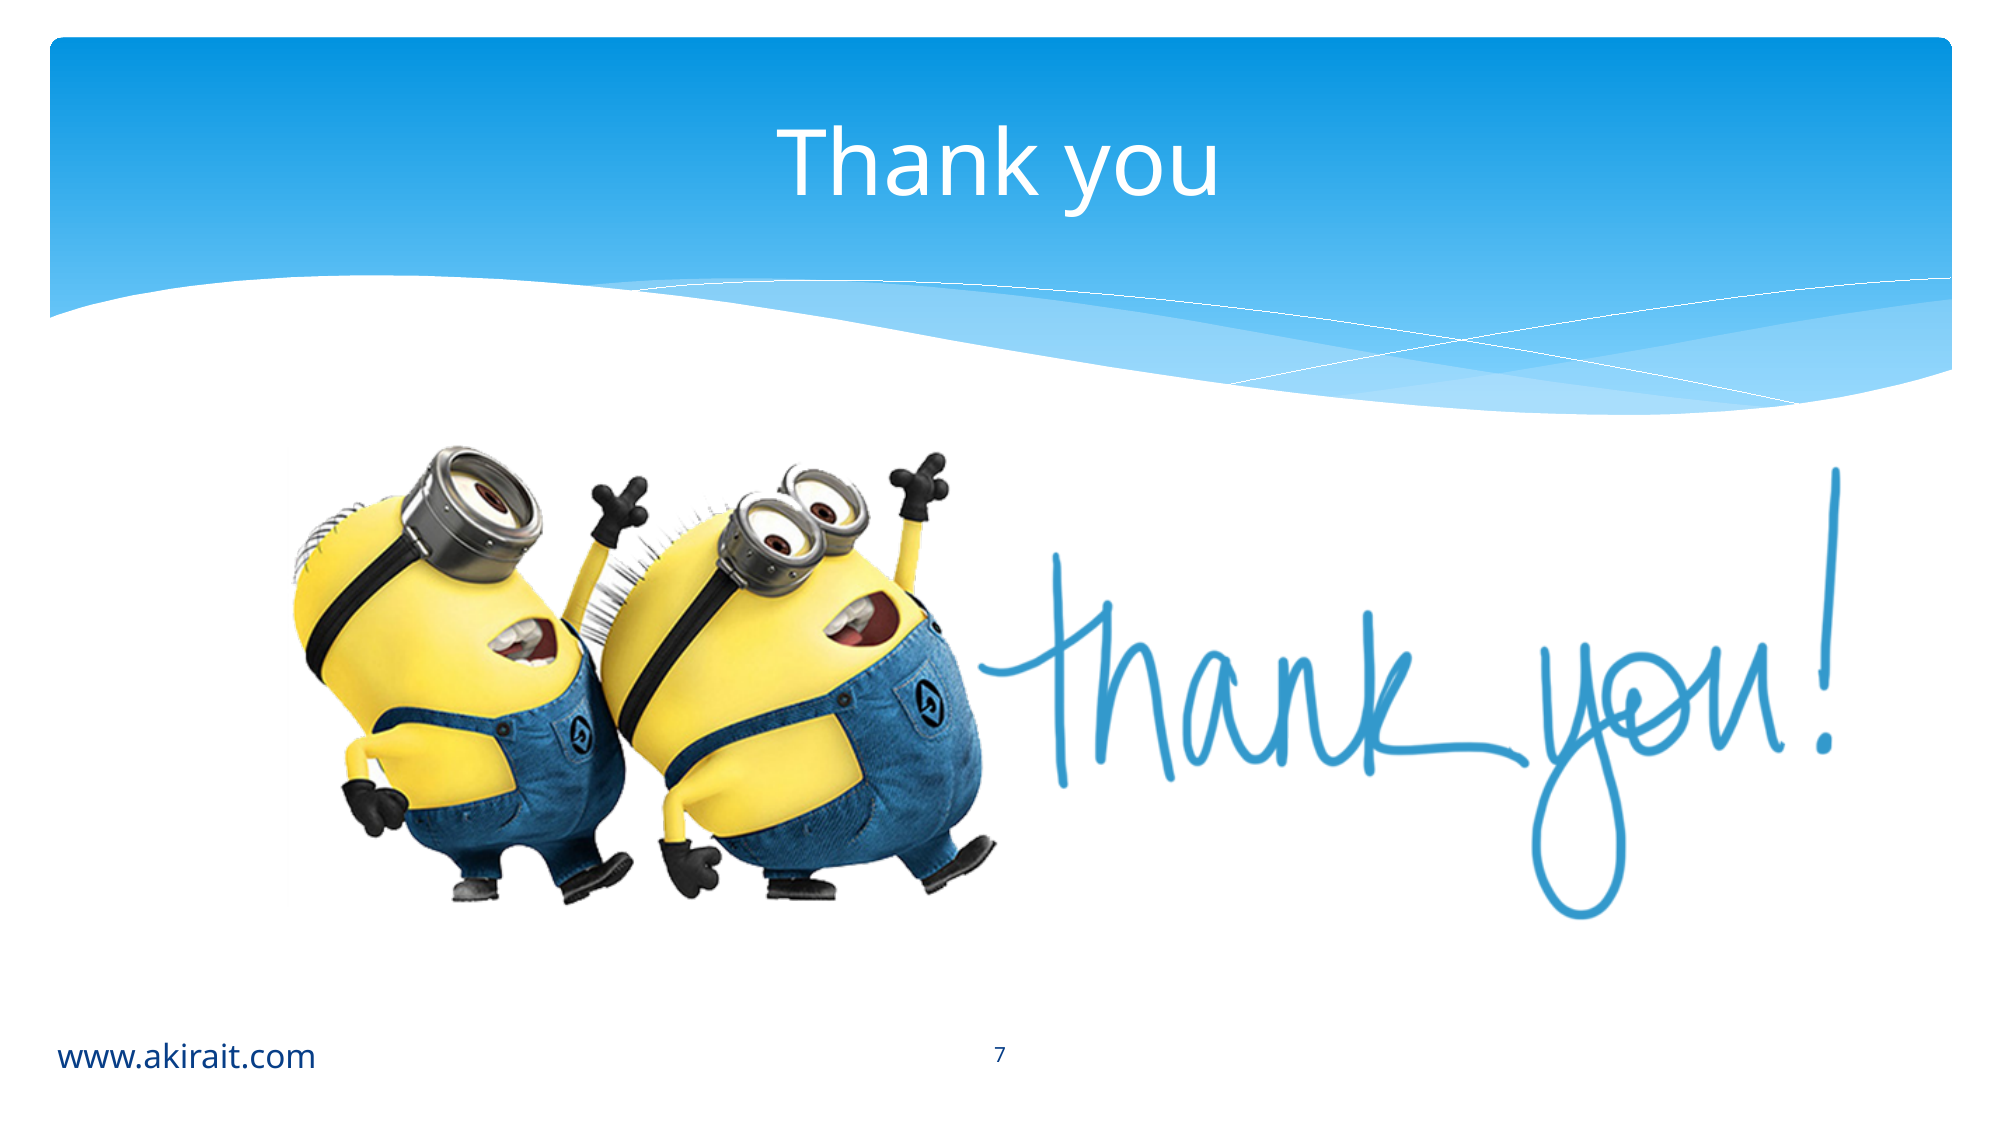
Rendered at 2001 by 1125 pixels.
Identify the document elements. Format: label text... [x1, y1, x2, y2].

title Thank you [99, 55, 1900, 261]
footer www.akirait.com [42, 1025, 255, 1086]
picture [261, 239, 1917, 1110]
